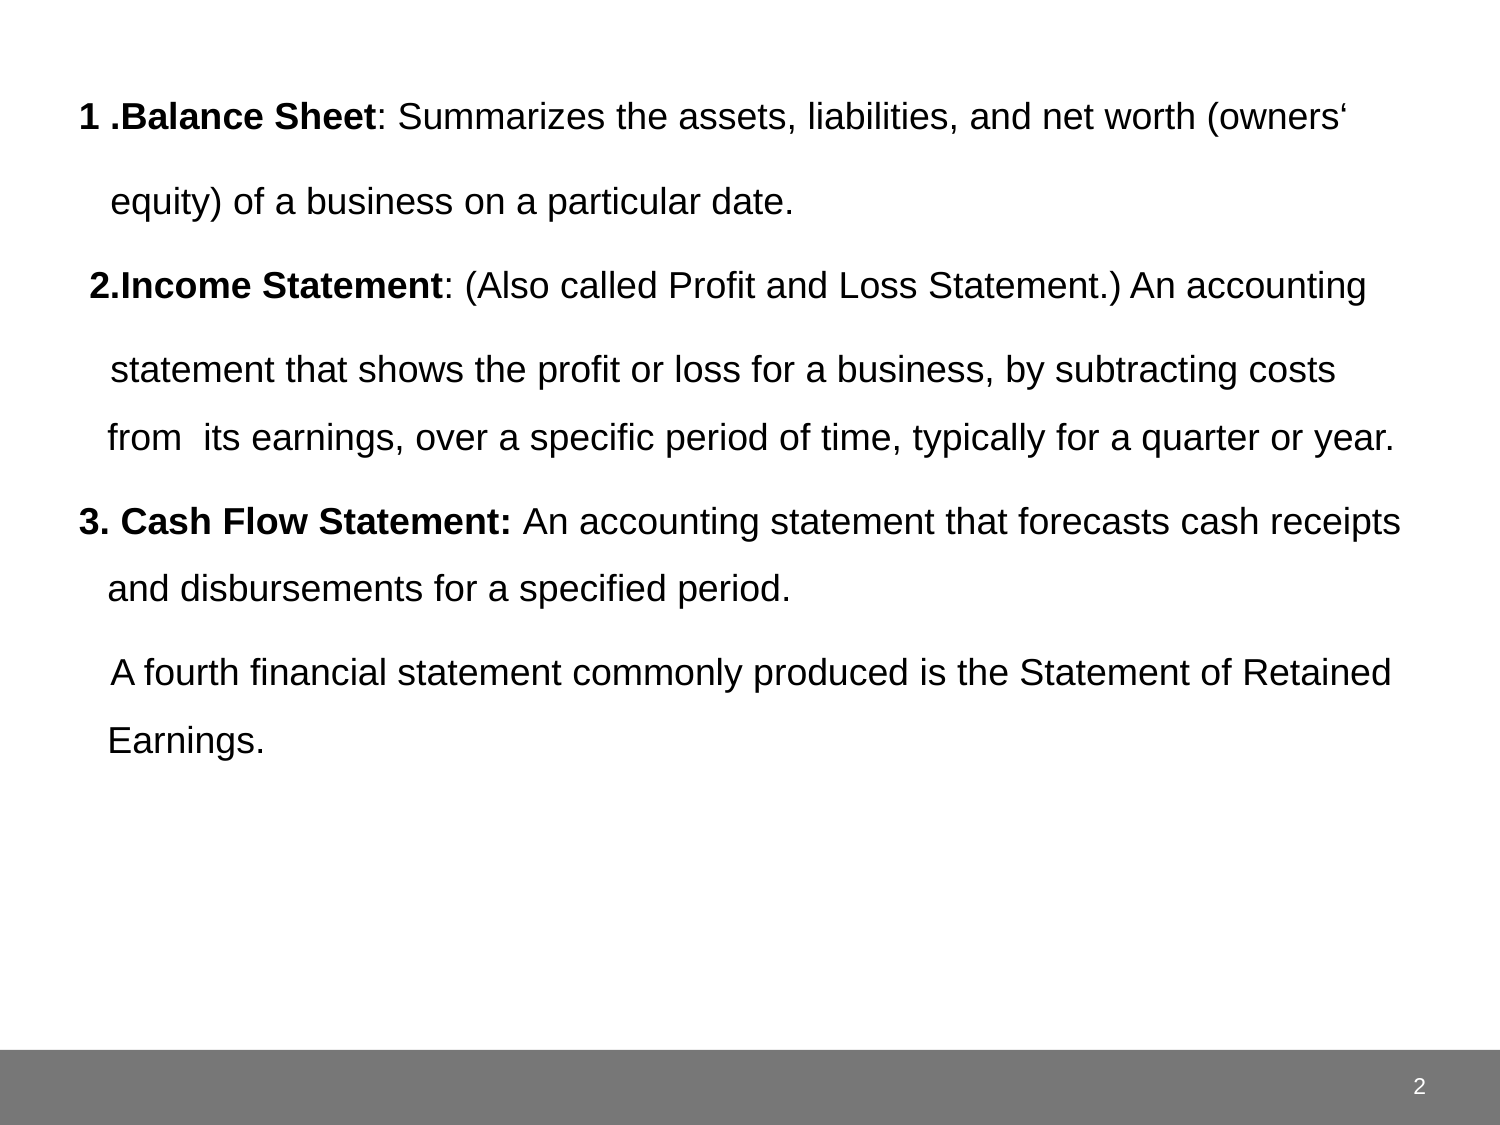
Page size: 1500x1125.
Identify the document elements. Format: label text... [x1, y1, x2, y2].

slide_number 2 [1312, 1055, 1442, 1116]
list 1 .Balance Sheet: Summarizes the assets, liabilities, and net worth (owners‘ equity) of a business on a particular date. 2.Income Statement: (Also called Profit and Loss Statement.) An accounting statement that shows the profit or loss for a business, by subtracting costs from its earnings, over a specific period of time, typically for a quarter or year. 3. Cash Flow Statement: An accounting statement that forecasts cash receipts and disbursements for a specified period. A fourth financial statement commonly produced is the Statement of Retained Earnings. [62, 62, 1437, 1013]
